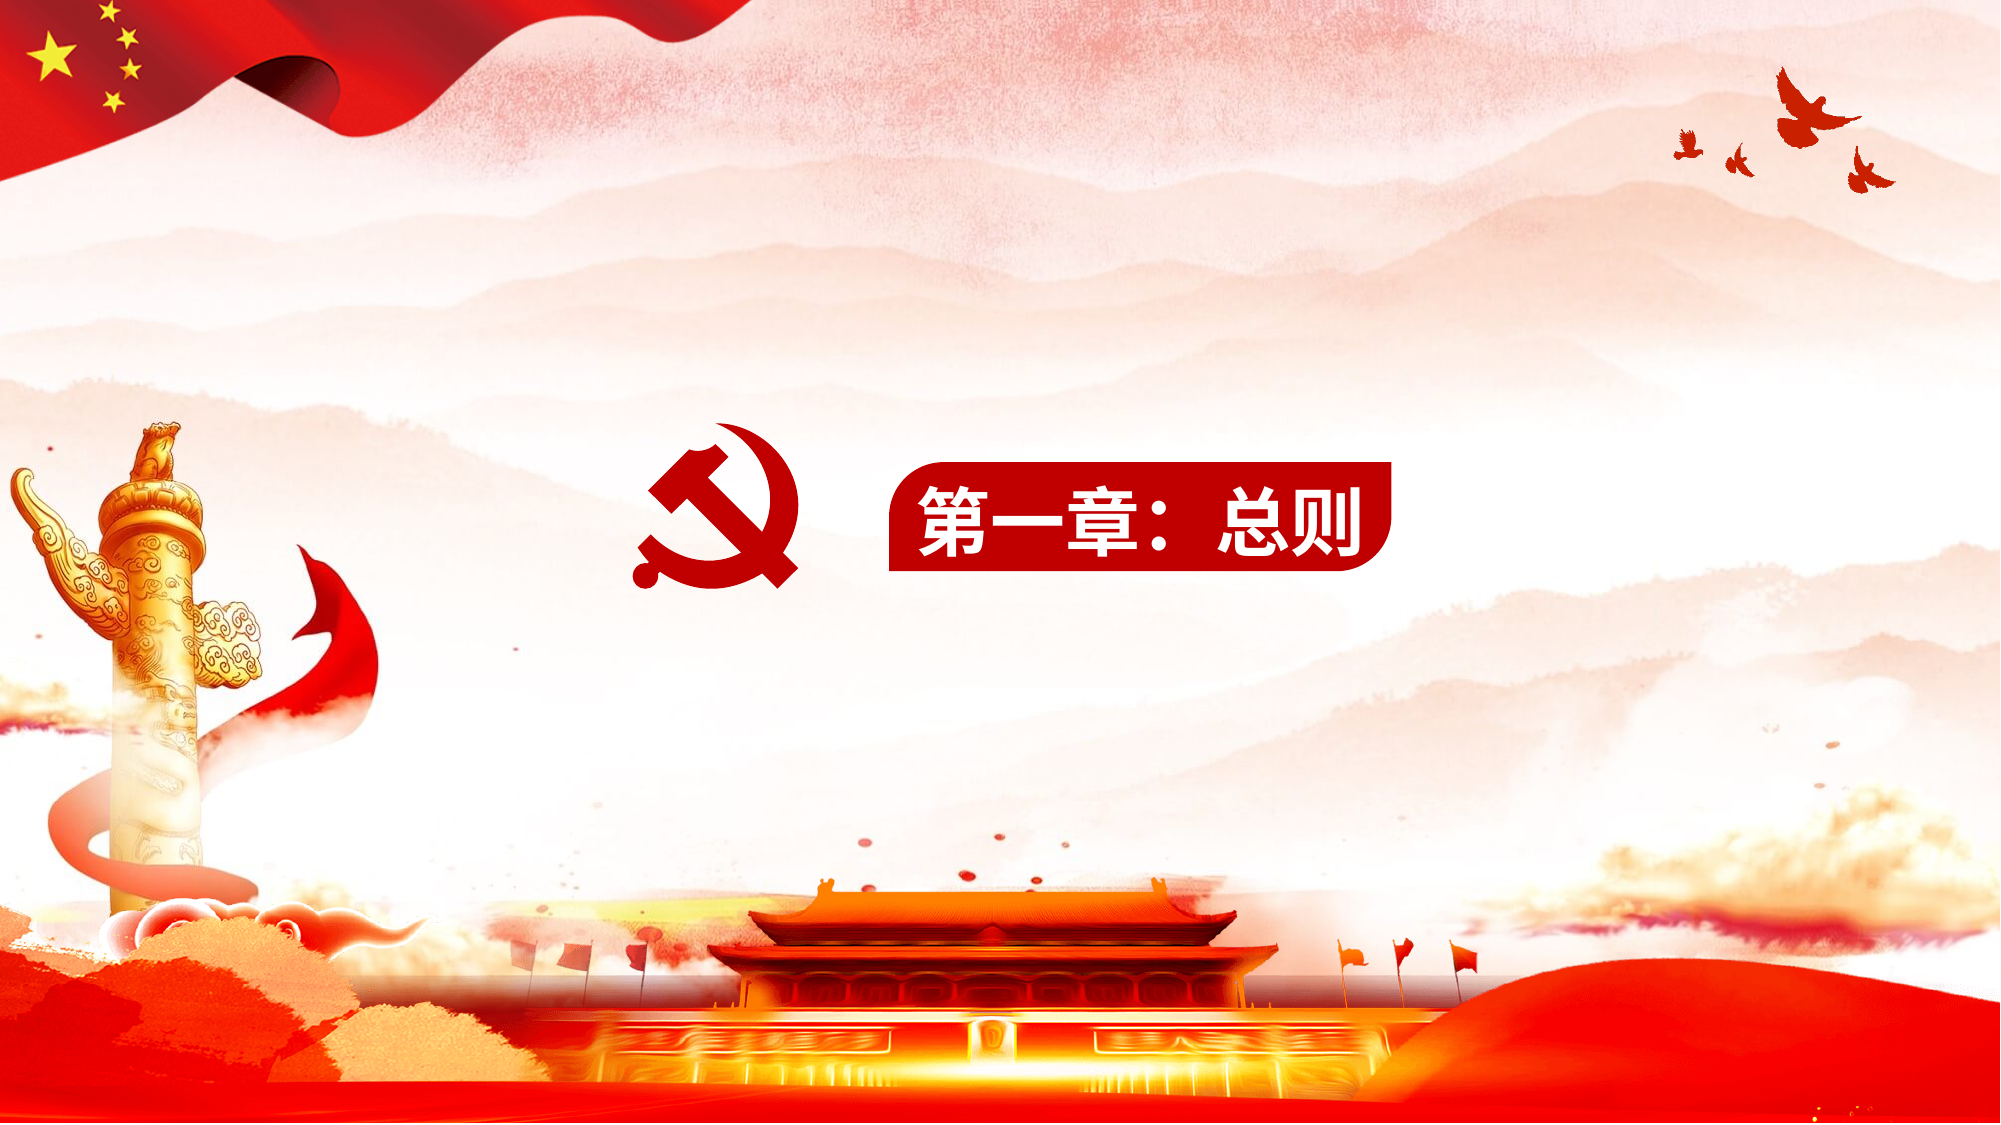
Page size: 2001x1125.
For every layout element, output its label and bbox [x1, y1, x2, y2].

text_box [803, 446, 1478, 596]
picture [0, 0, 2001, 1125]
